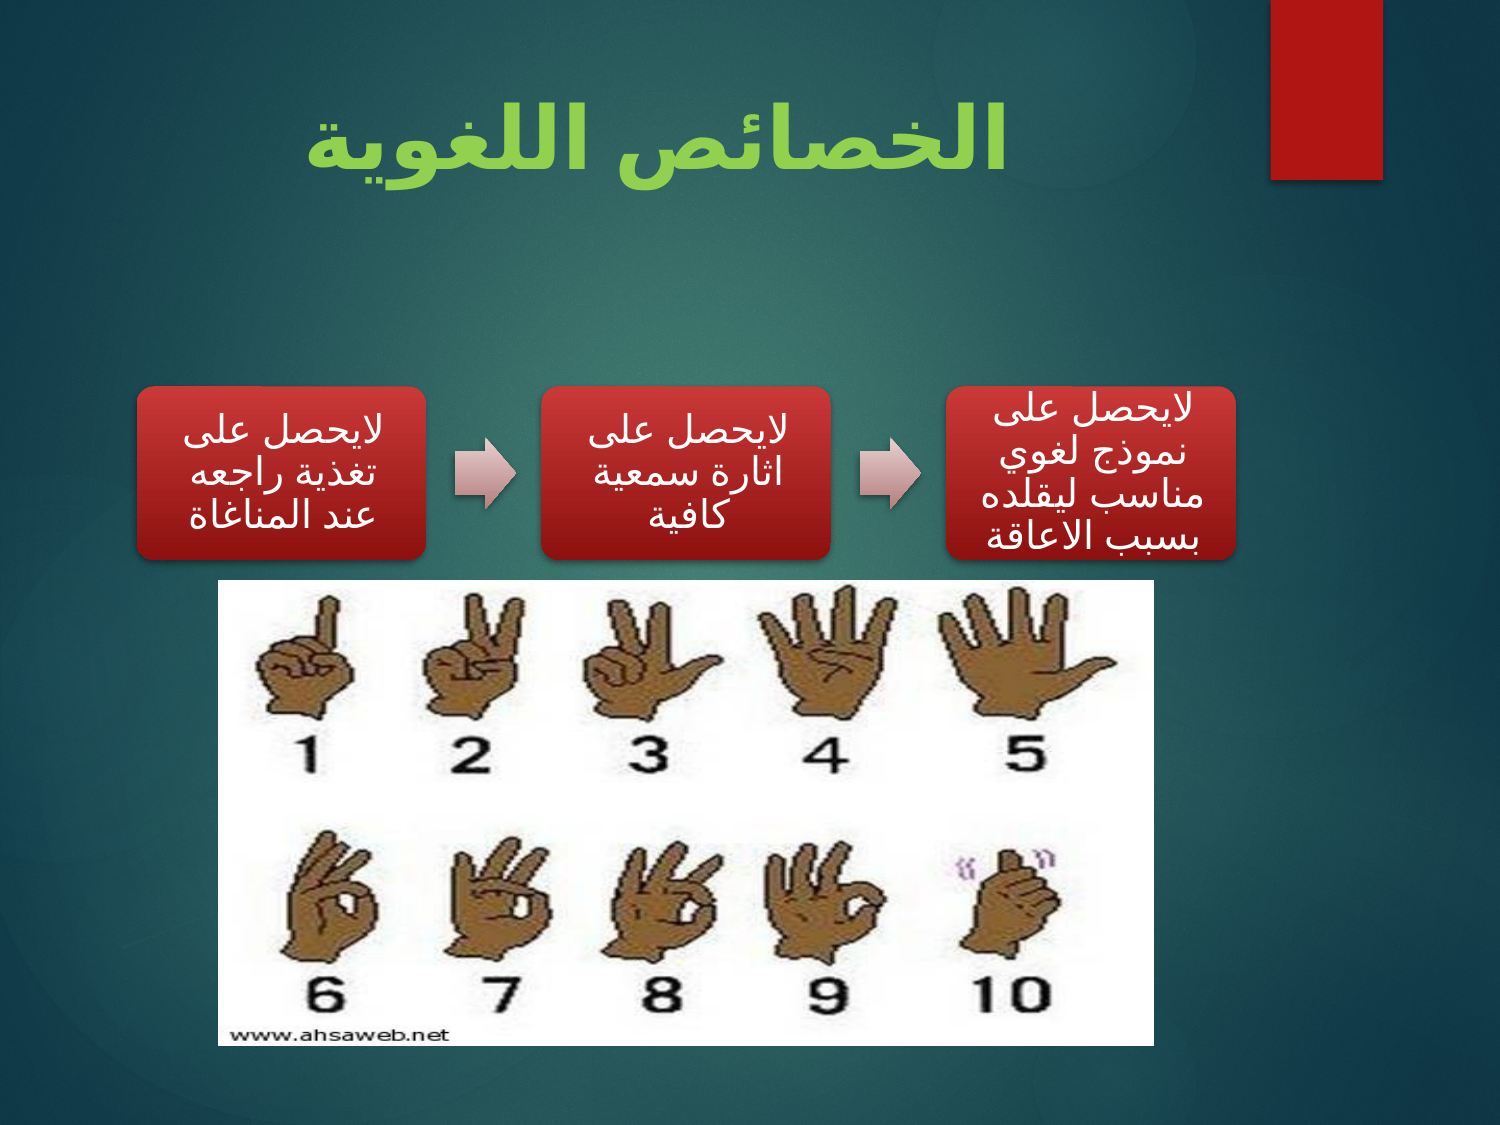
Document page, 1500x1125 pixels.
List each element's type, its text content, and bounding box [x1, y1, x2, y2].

picture [218, 580, 1155, 1046]
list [135, 223, 1237, 723]
title الخصائص اللغوية [79, 74, 1237, 304]
